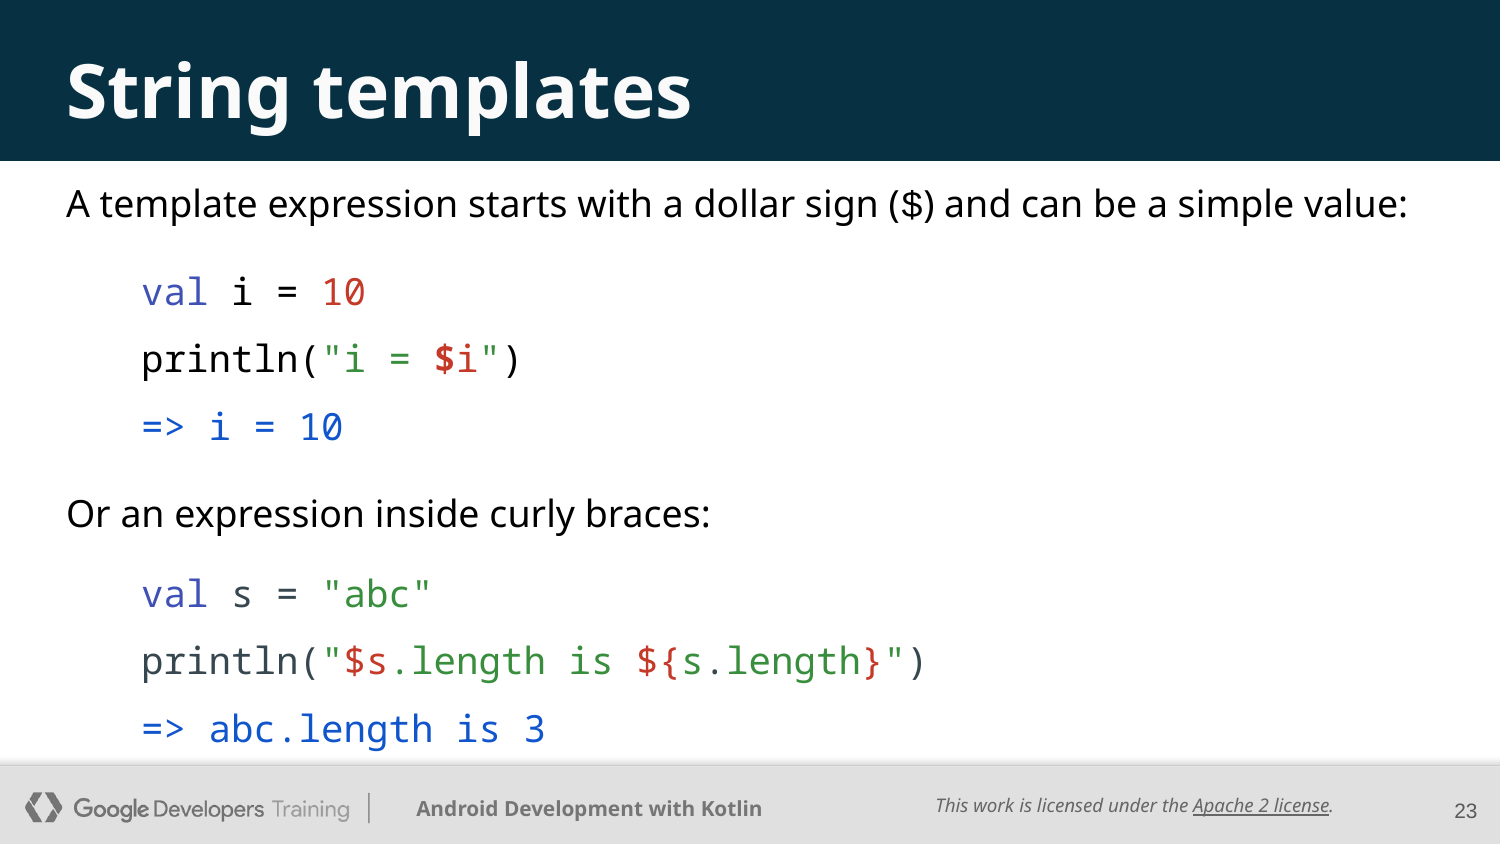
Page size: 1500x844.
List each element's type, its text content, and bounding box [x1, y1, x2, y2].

picture [0, 161, 1500, 844]
slide_number ‹#› [1402, 777, 1493, 842]
title String templates [51, 28, 1449, 122]
list A template expression starts with a dollar sign ($) and can be a simple value: val i = 10 println("i = $i") => i = 10 [51, 157, 1461, 455]
text_box Or an expression inside curly braces: val s = "abc" println("$s.length is ${s.length}") => abc.length is 3 [51, 467, 1449, 764]
